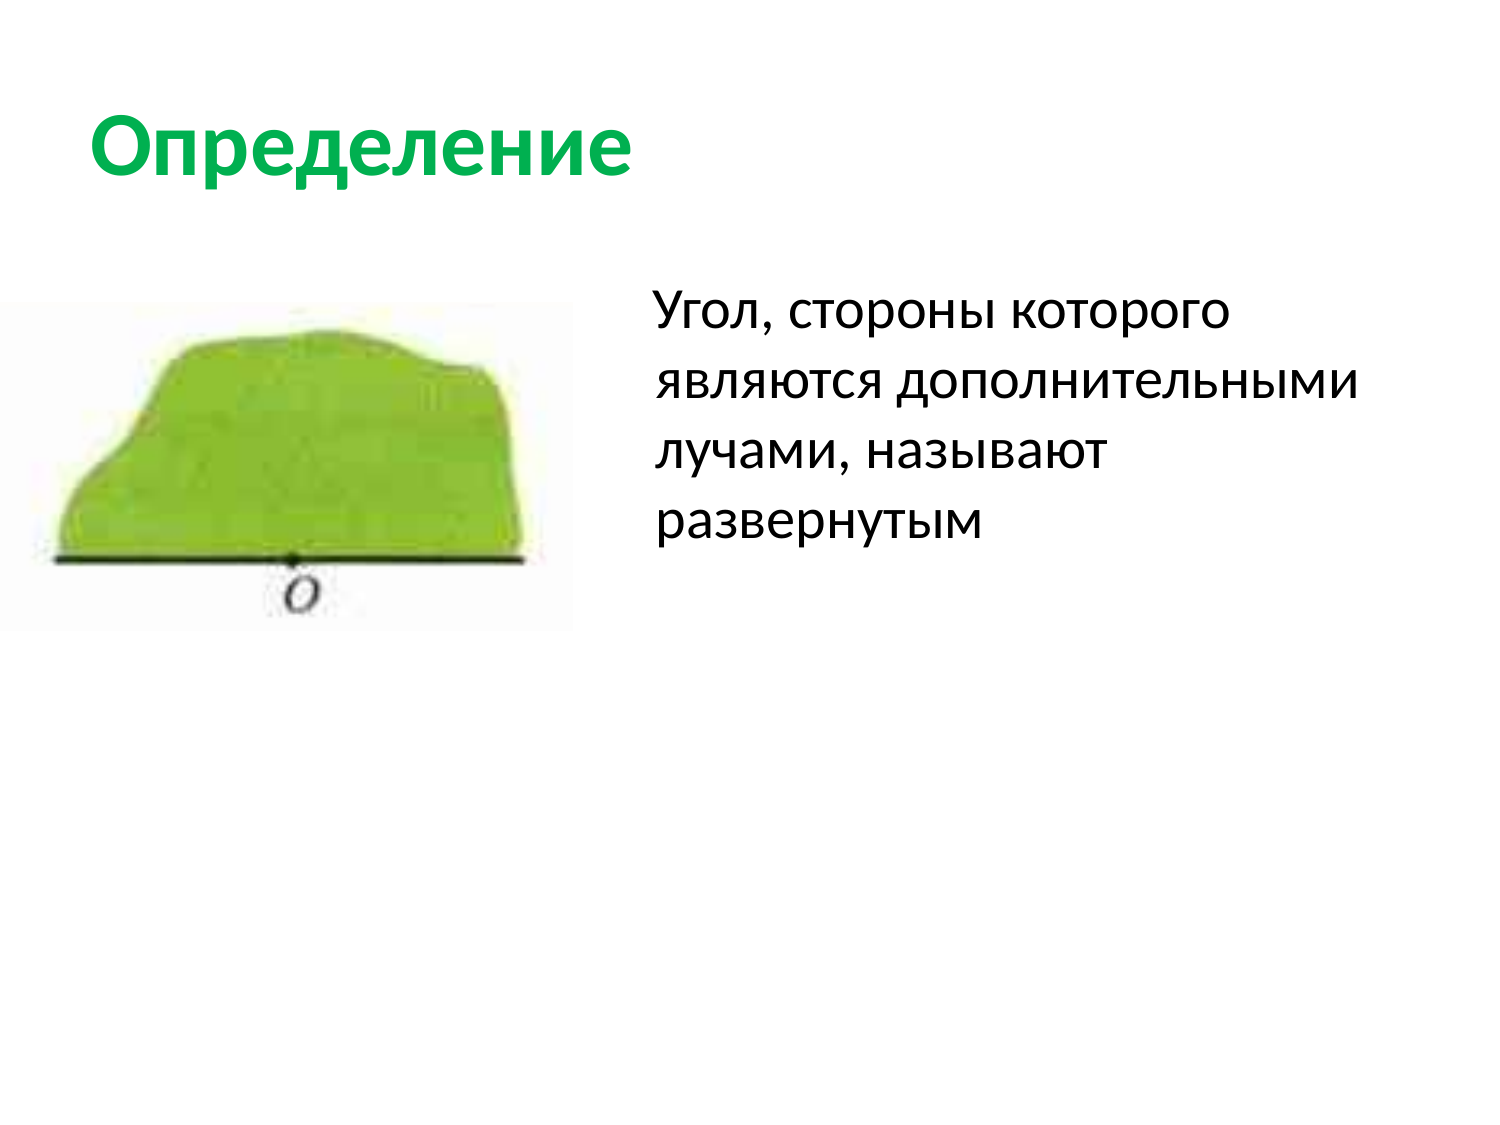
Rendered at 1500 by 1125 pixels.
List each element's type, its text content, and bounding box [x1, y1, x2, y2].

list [0, 302, 573, 631]
title Определение [75, 45, 1425, 233]
list Угол, стороны которого являются дополнительными лучами, называют развернутым [584, 262, 1425, 1005]
